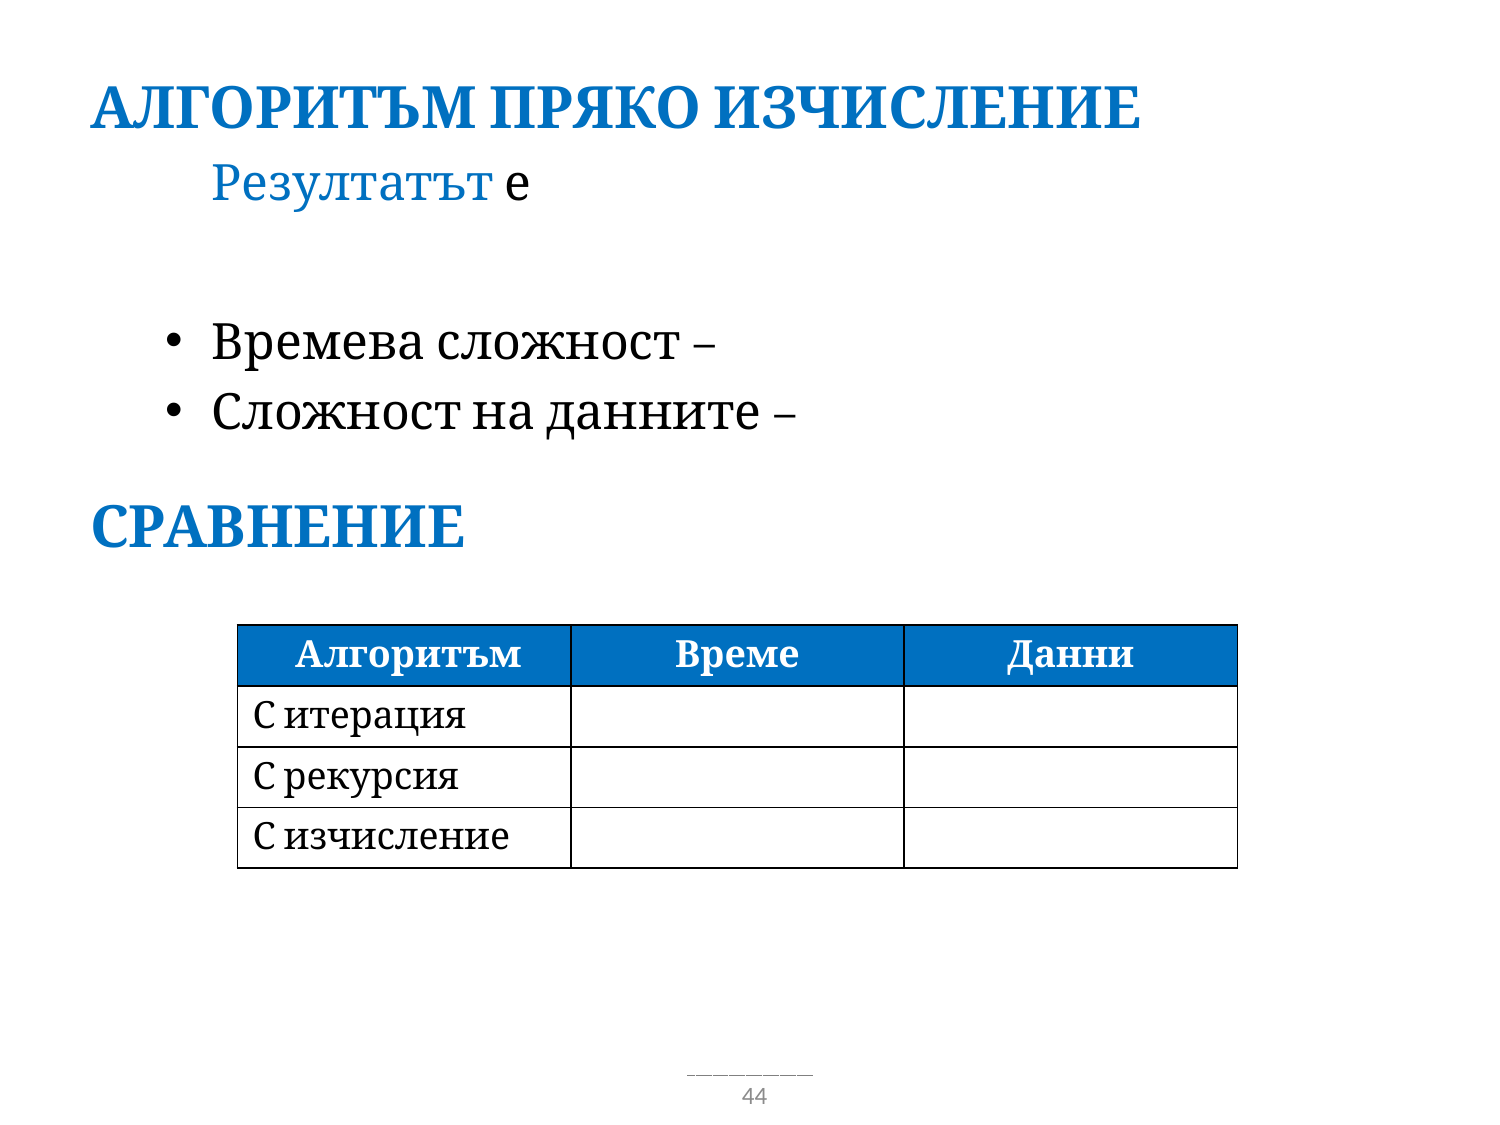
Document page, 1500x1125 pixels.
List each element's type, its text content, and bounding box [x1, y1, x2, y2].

slide_number 44 [579, 1065, 930, 1125]
